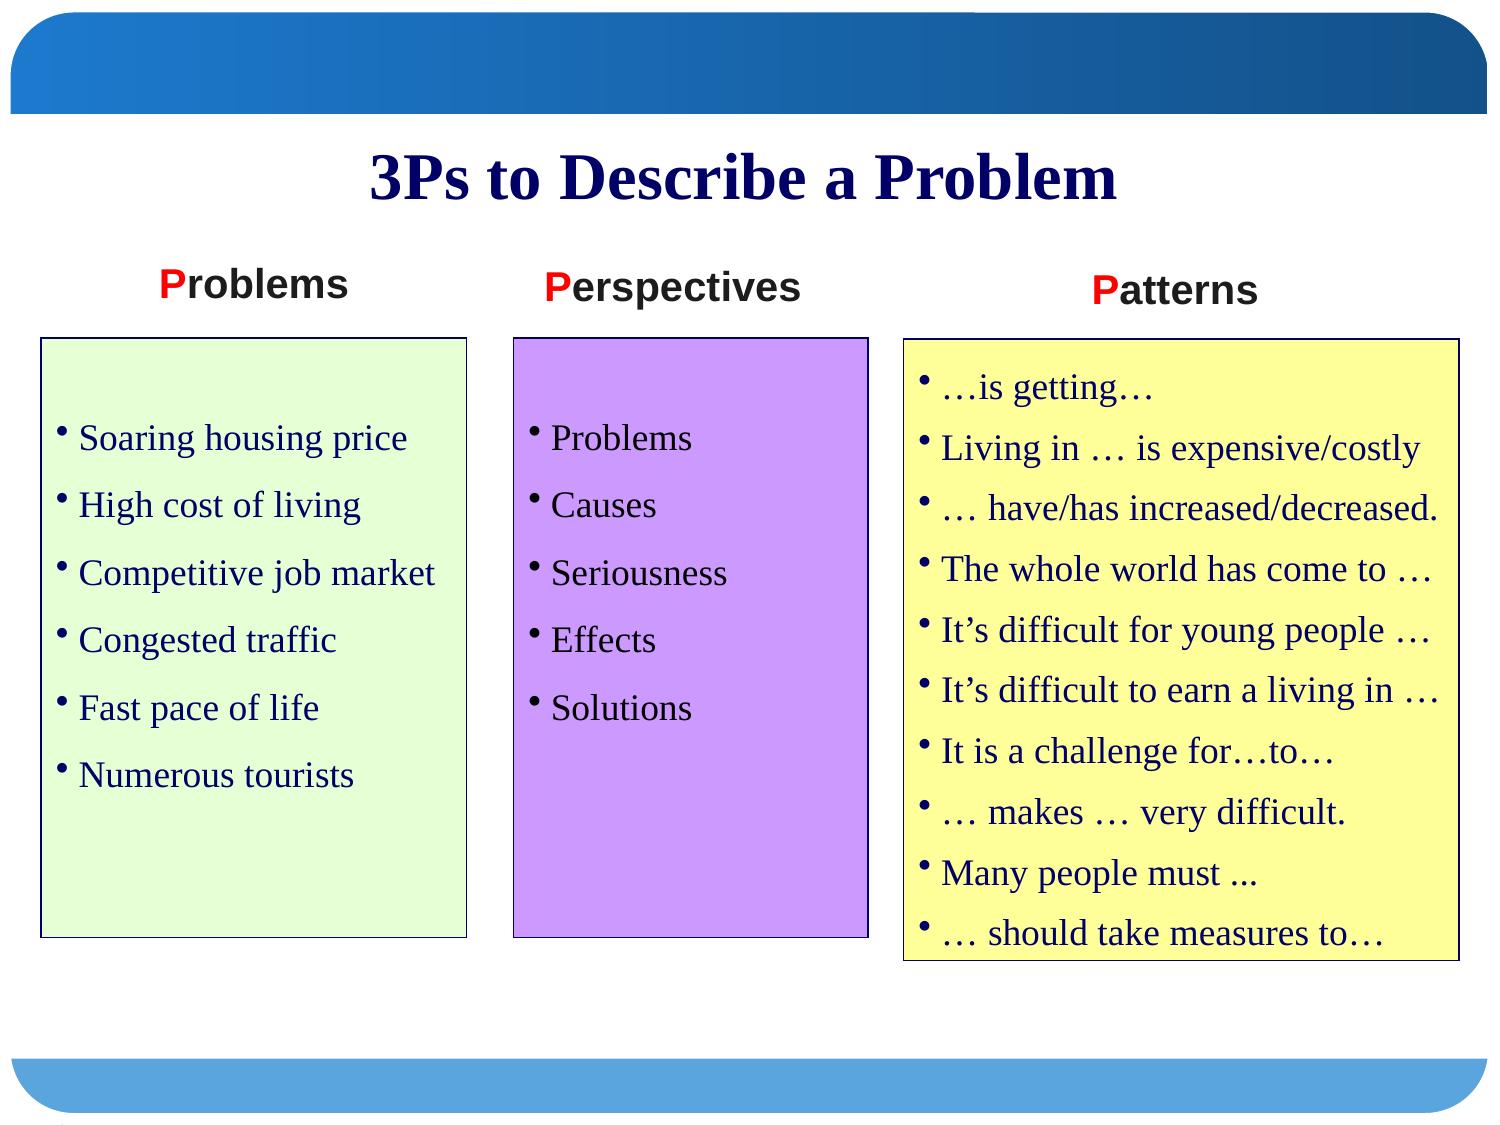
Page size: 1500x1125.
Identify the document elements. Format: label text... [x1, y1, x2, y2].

text_box 3Ps to Describe a Problem [112, 125, 1377, 208]
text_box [903, 255, 1460, 965]
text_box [501, 252, 869, 965]
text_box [40, 248, 467, 965]
